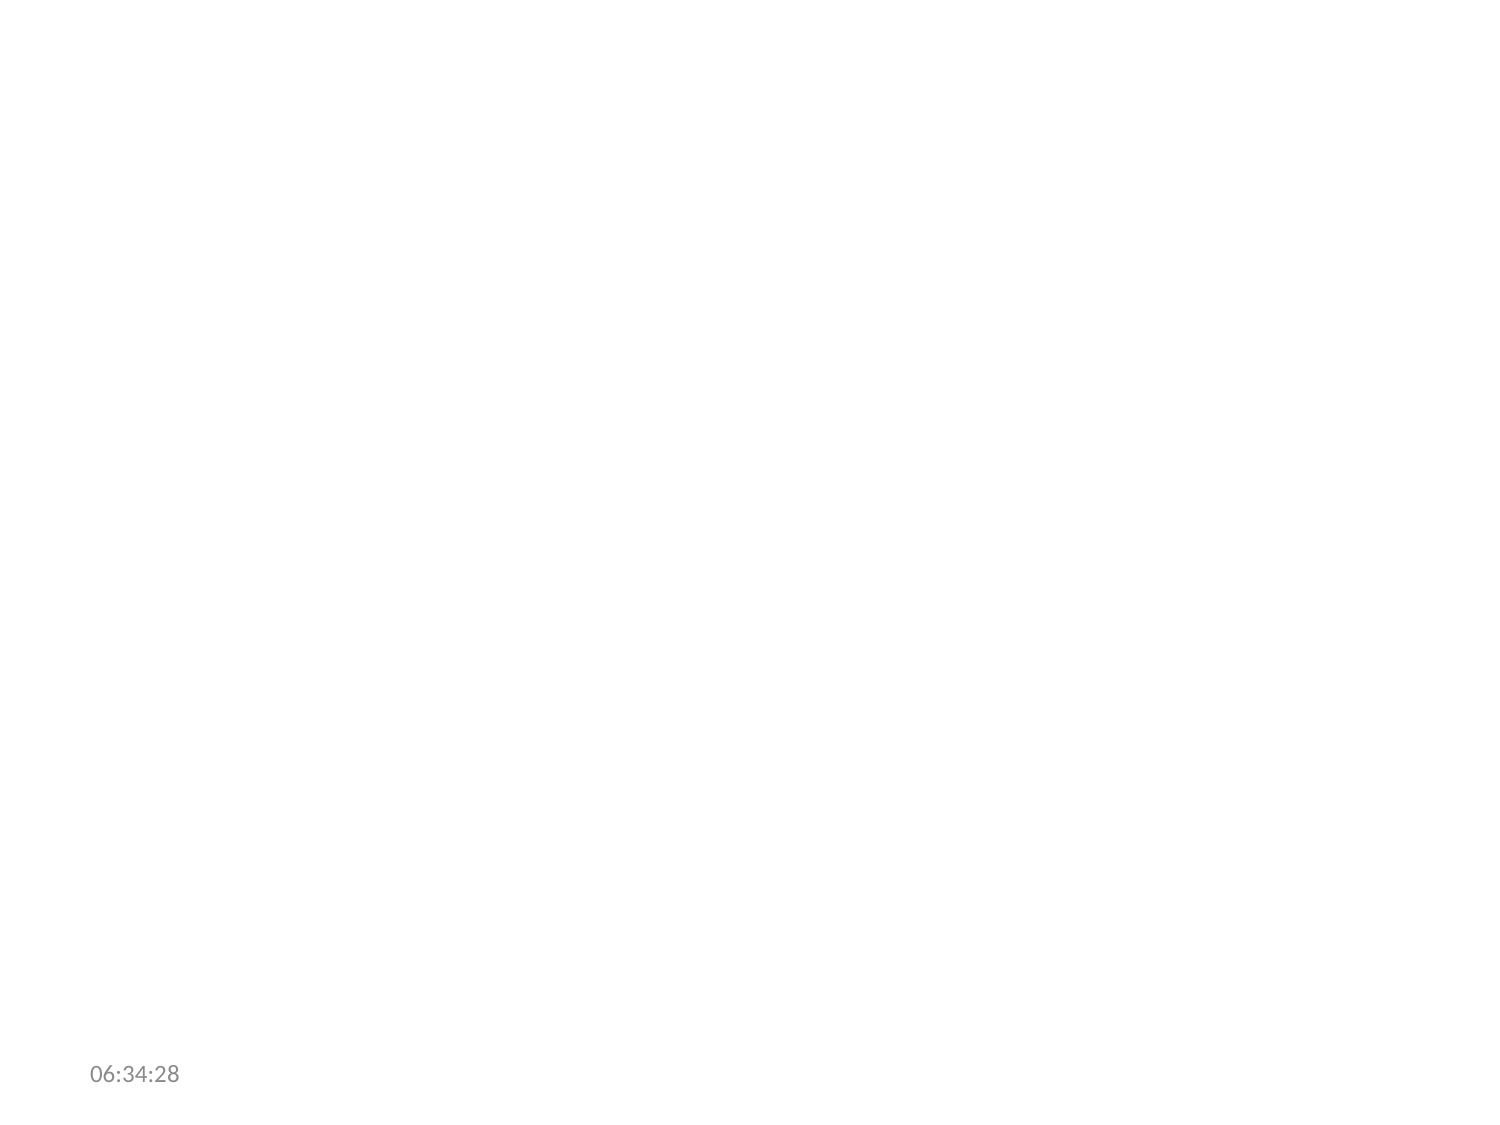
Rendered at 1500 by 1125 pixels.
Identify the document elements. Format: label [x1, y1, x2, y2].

slide_number [75, 1042, 425, 1103]
